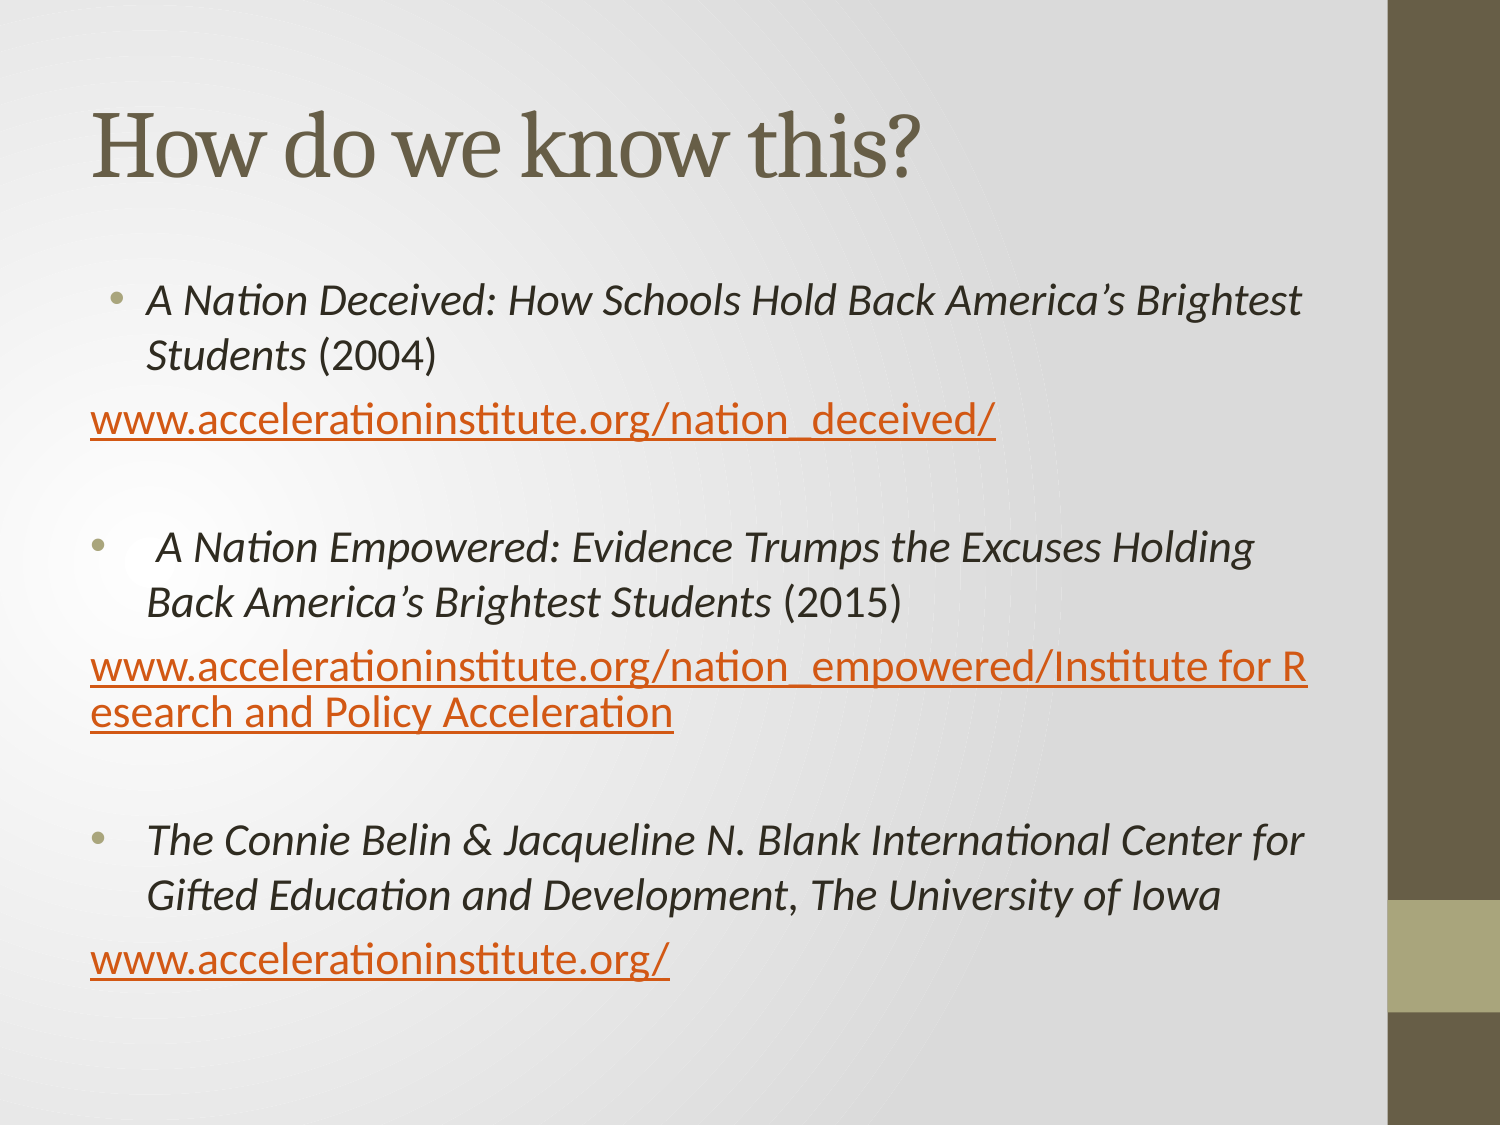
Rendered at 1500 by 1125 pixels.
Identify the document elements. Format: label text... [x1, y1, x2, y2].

list A Nation Deceived: How Schools Hold Back America’s Brightest Students (2004) www.accelerationinstitute.org/nation_deceived/ A Nation Empowered: Evidence Trumps the Excuses Holding Back America’s Brightest Students (2015) www.accelerationinstitute.org/nation_empowered/Institute for Research and Policy Acceleration The Connie Belin & Jacqueline N. Blank International Center for Gifted Education and Development, The University of Iowa www.accelerationinstitute.org/ [75, 262, 1325, 1050]
title How do we know this? [75, 45, 1325, 233]
